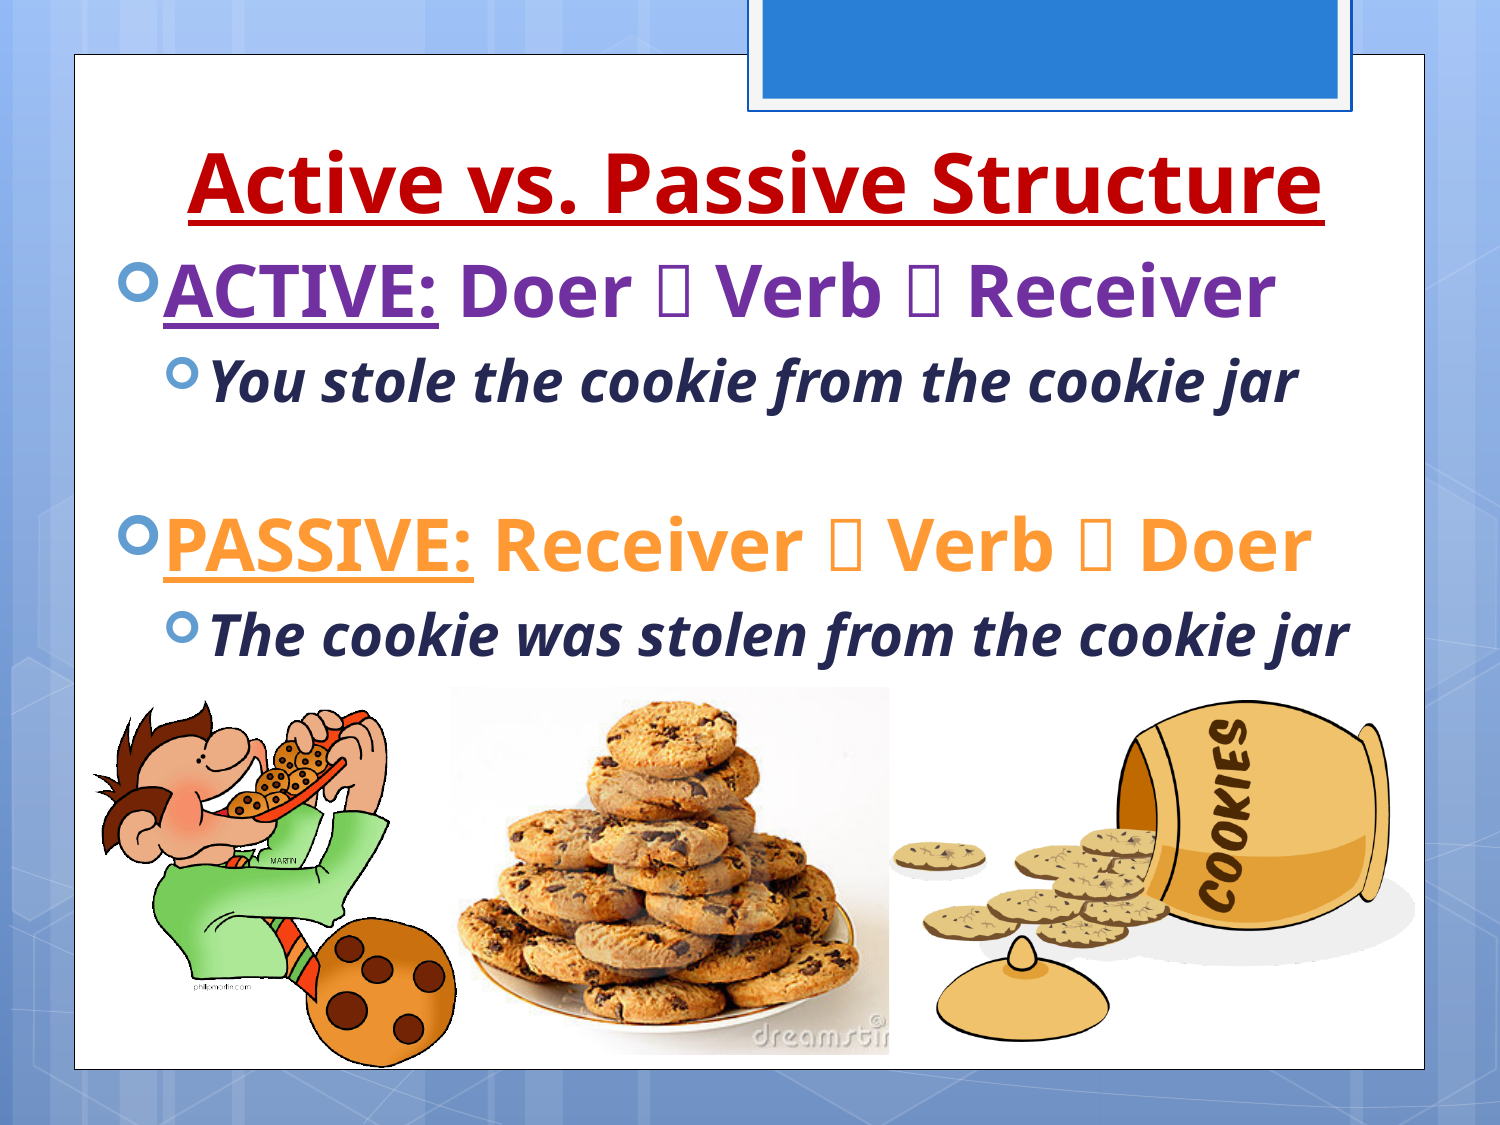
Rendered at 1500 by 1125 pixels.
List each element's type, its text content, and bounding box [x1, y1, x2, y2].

title Active vs. Passive Structure [87, 50, 1425, 237]
list ACTIVE: Doer  Verb  Receiver You stole the cookie from the cookie jar PASSIVE: Receiver  Verb  Doer The cookie was stolen from the cookie jar [87, 237, 1425, 775]
picture [87, 687, 1416, 1076]
